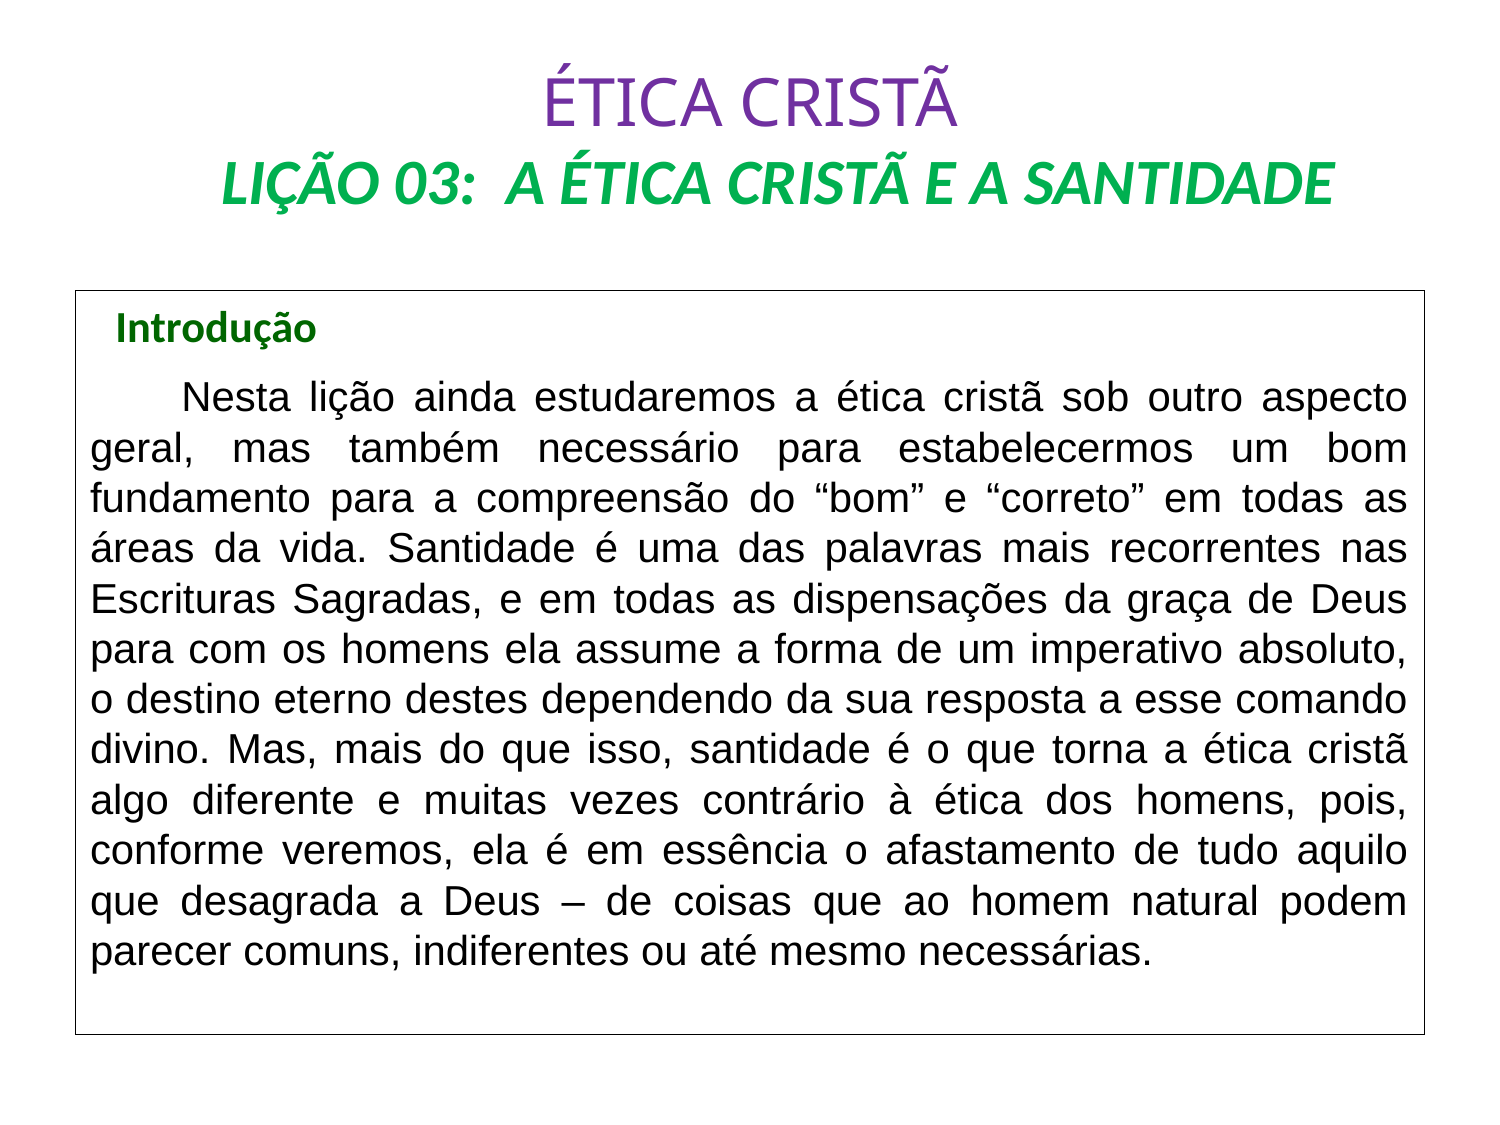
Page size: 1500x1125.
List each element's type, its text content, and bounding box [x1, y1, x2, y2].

list Introdução Nesta lição ainda estudaremos a ética cristã sob outro aspecto geral, mas também necessário para estabelecermos um bom fundamento para a compreensão do “bom” e “correto” em todas as áreas da vida. Santidade é uma das palavras mais recorrentes nas Escrituras Sagradas, e em todas as dispensações da graça de Deus para com os homens ela assume a forma de um imperativo absoluto, o destino eterno destes dependendo da sua resposta a esse comando divino. Mas, mais do que isso, santidade é o que torna a ética cristã algo diferente e muitas vezes contrário à ética dos homens, pois, conforme veremos, ela é em essência o afastamento de tudo aquilo que desagrada a Deus – de coisas que ao homem natural podem parecer comuns, indiferentes ou até mesmo necessárias. [75, 290, 1425, 1035]
title ÉTICA CRISTÃ LIÇÃO 03: A ÉTICA CRISTÃ E A SANTIDADE [75, 45, 1425, 233]
